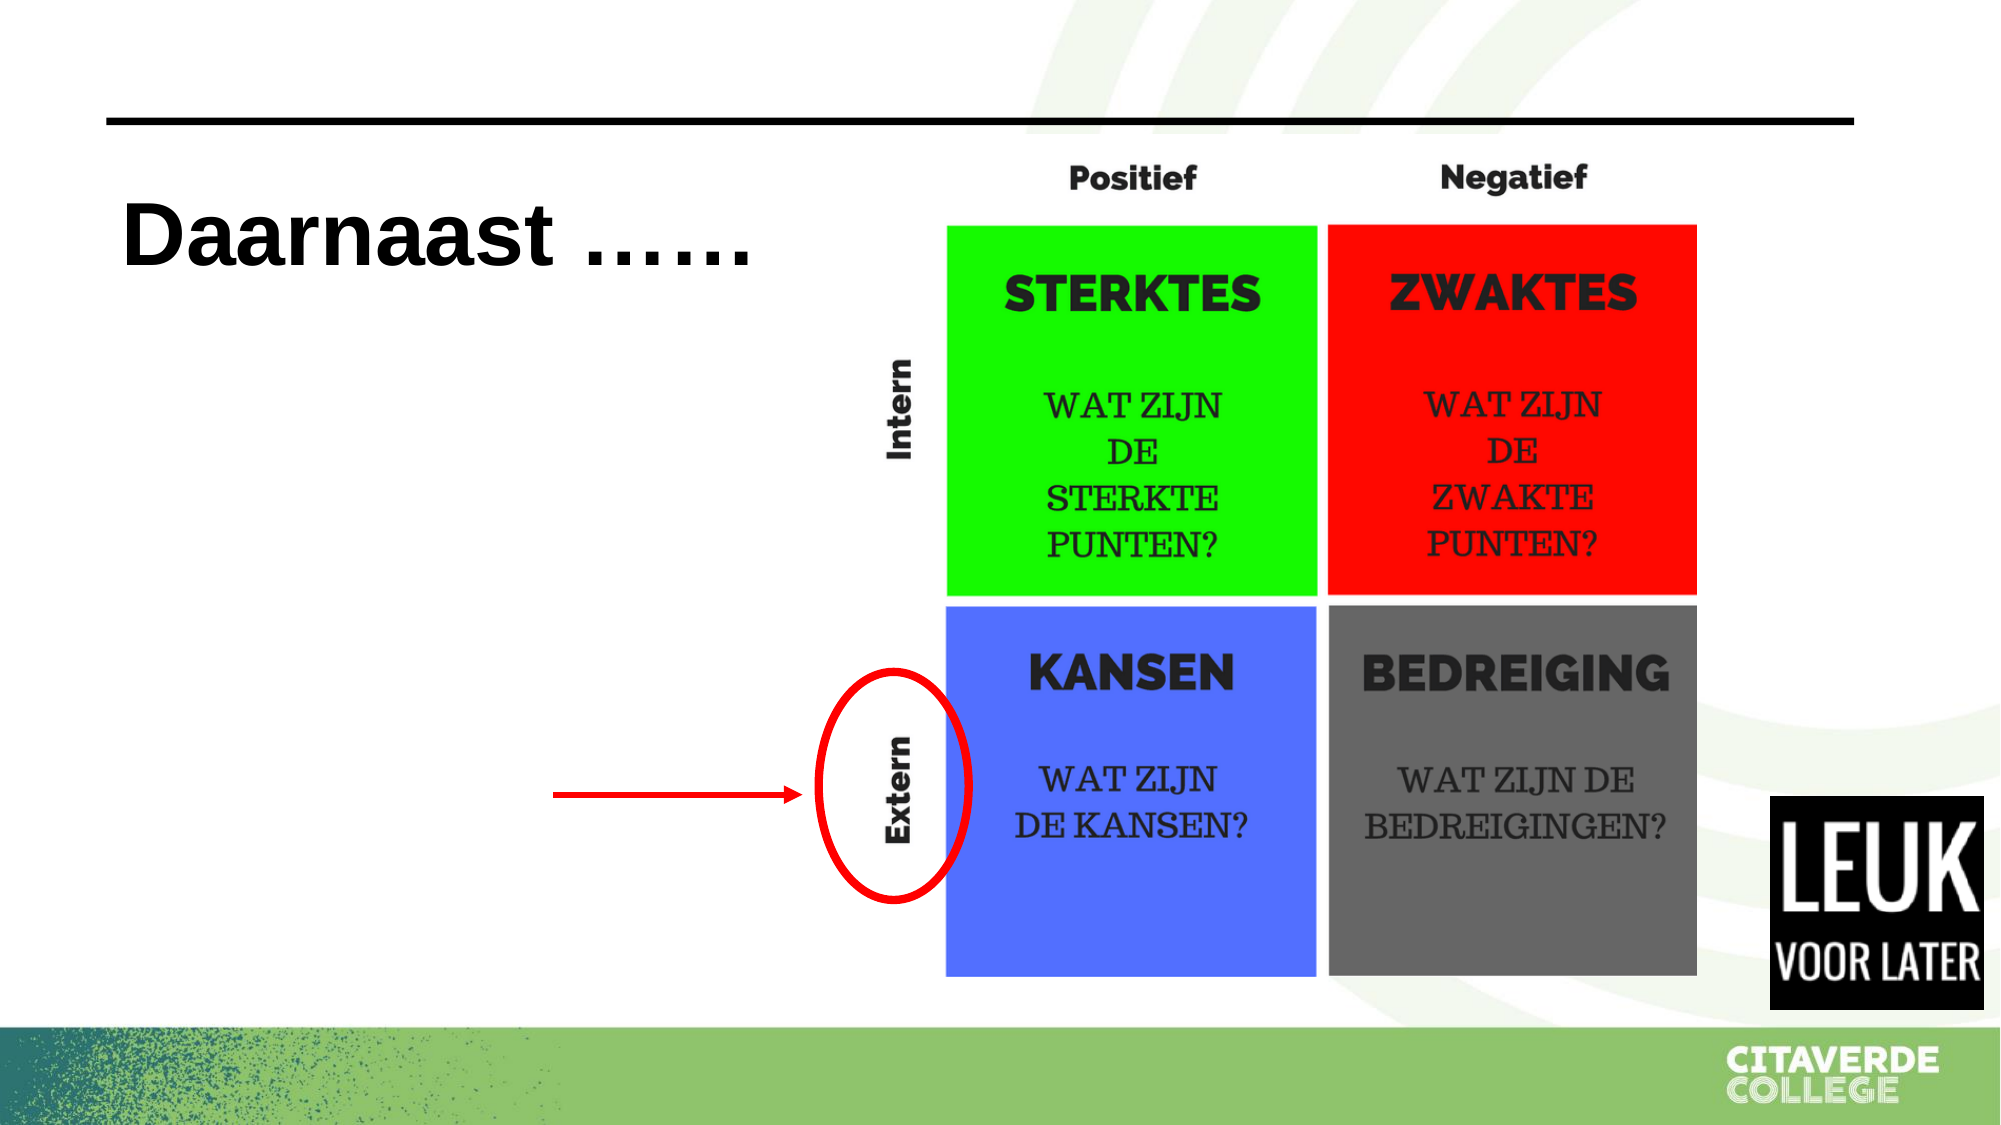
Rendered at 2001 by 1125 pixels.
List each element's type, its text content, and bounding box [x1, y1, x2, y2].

picture [0, 0, 2001, 1125]
title Daarnaast …… [106, 117, 1855, 366]
text_box [817, 687, 854, 885]
